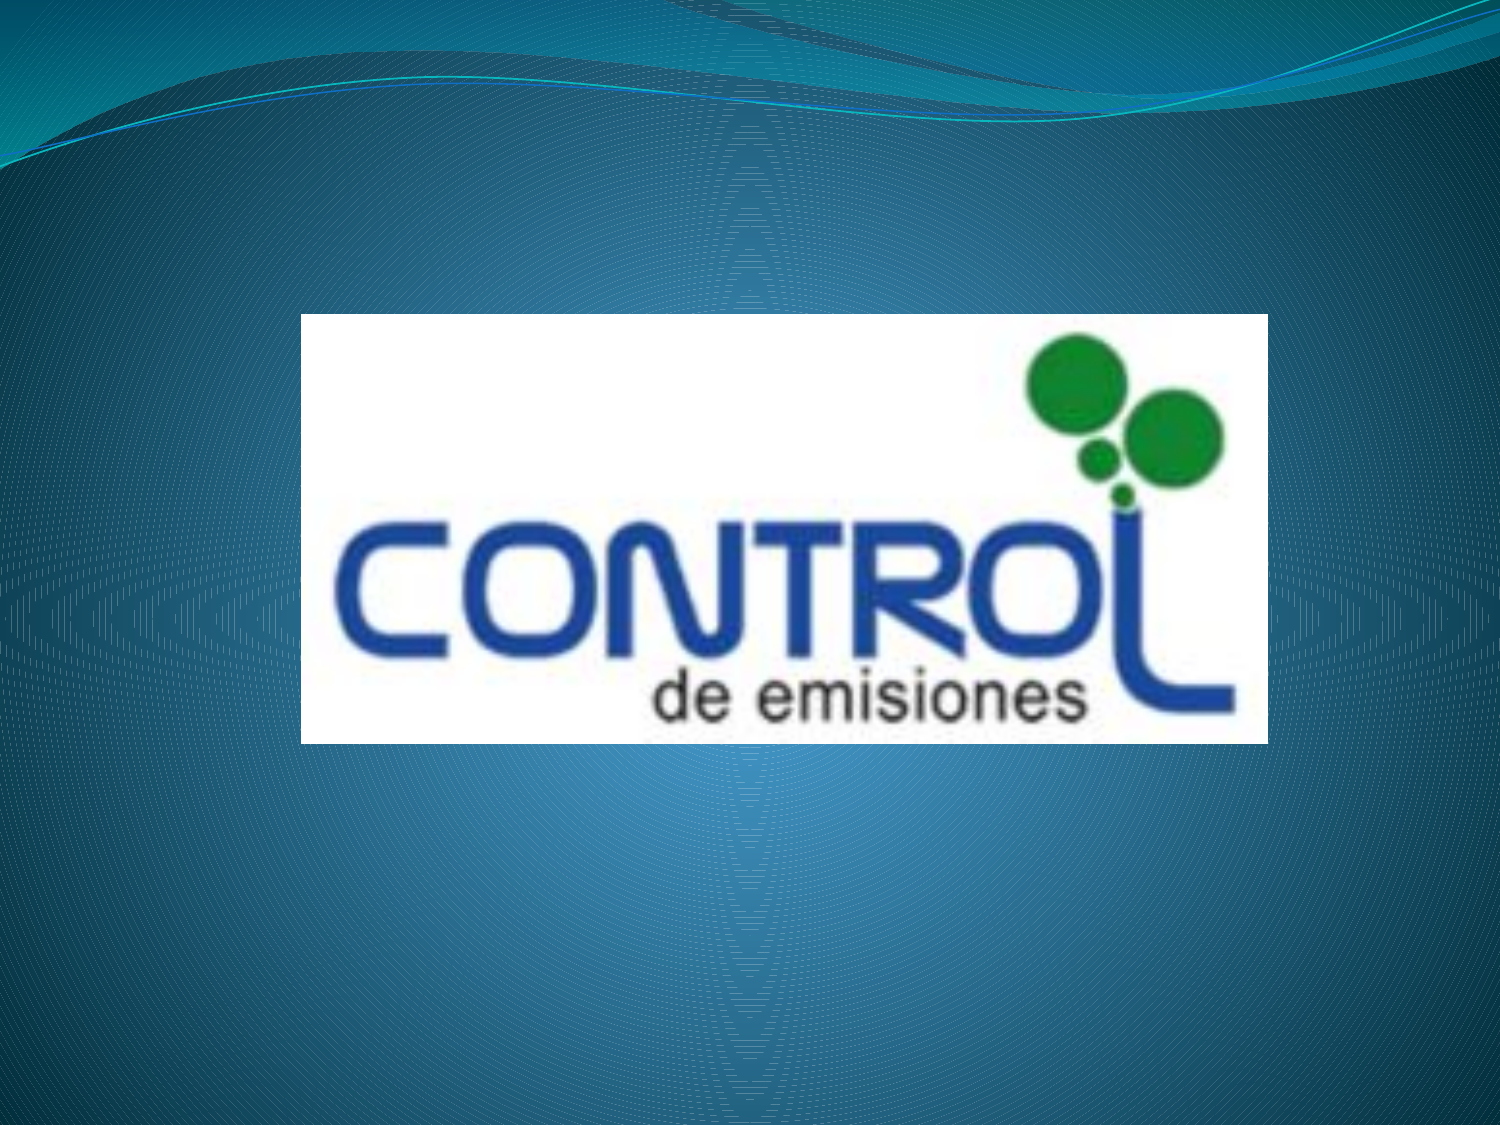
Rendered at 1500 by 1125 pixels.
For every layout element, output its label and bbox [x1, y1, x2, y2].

picture [300, 314, 1269, 744]
